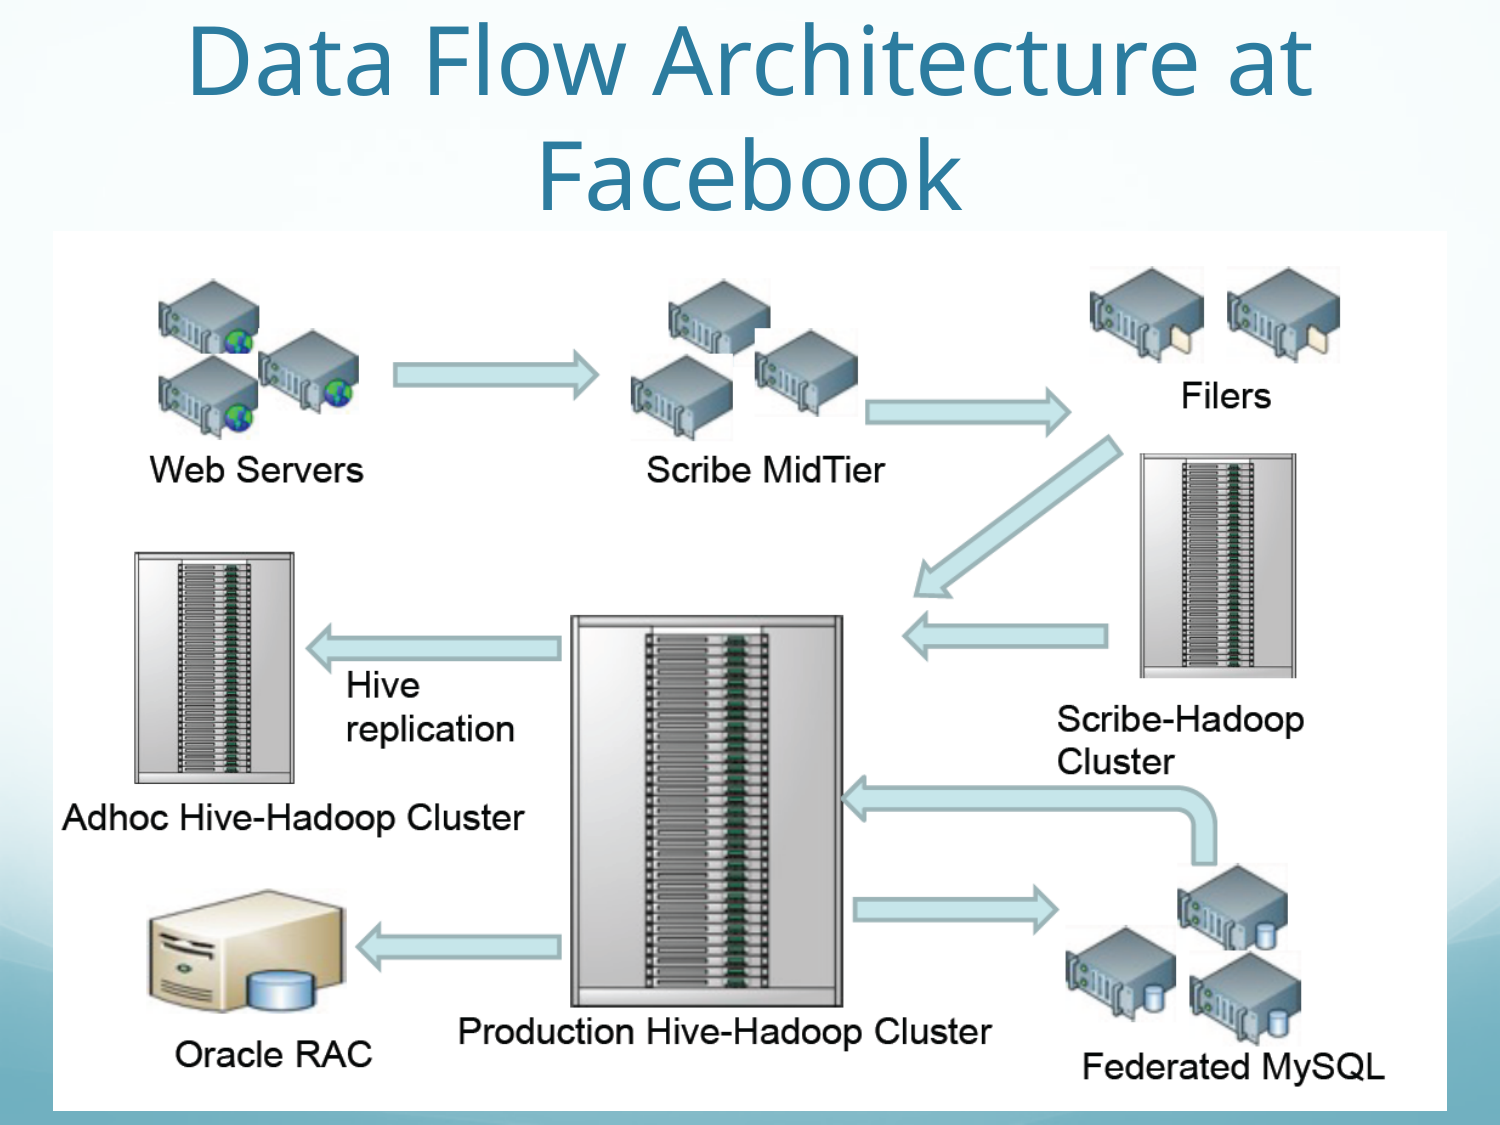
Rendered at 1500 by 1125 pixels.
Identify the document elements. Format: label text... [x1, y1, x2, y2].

title Data Flow Architecture at Facebook [90, 17, 1410, 228]
picture [52, 231, 1447, 1111]
